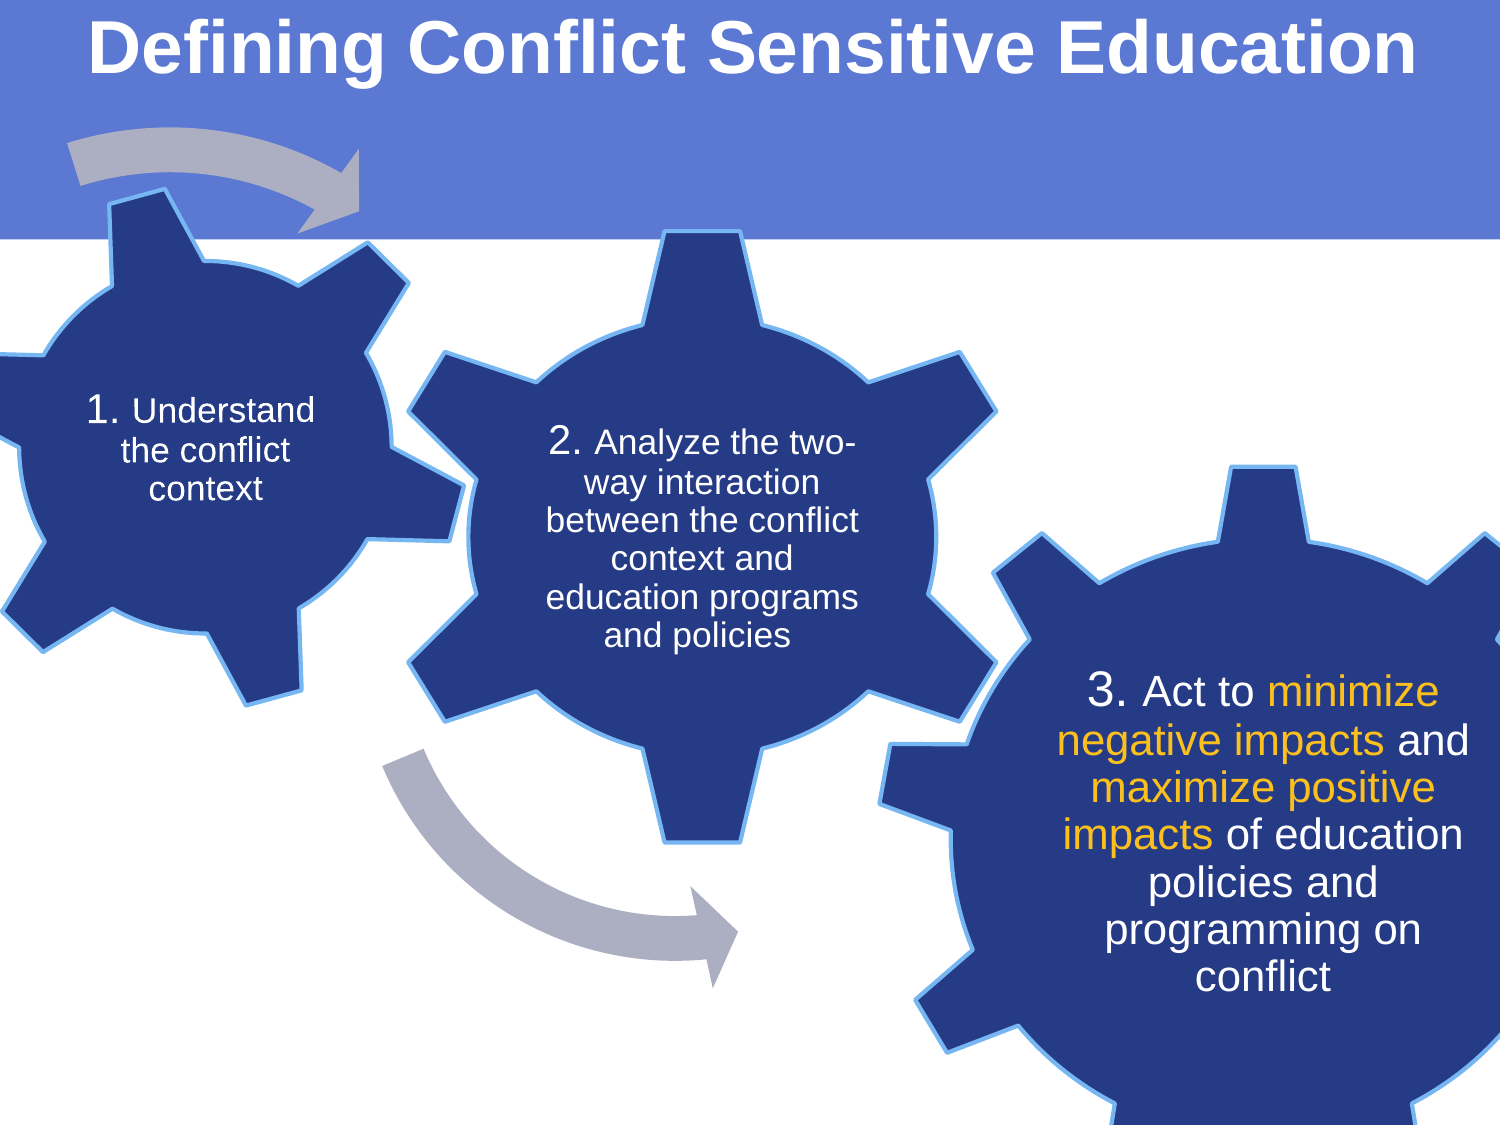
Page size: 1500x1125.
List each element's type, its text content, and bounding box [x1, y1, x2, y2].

title Defining Conflict Sensitive Education [47, 46, 1480, 73]
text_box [0, 74, 1500, 1125]
